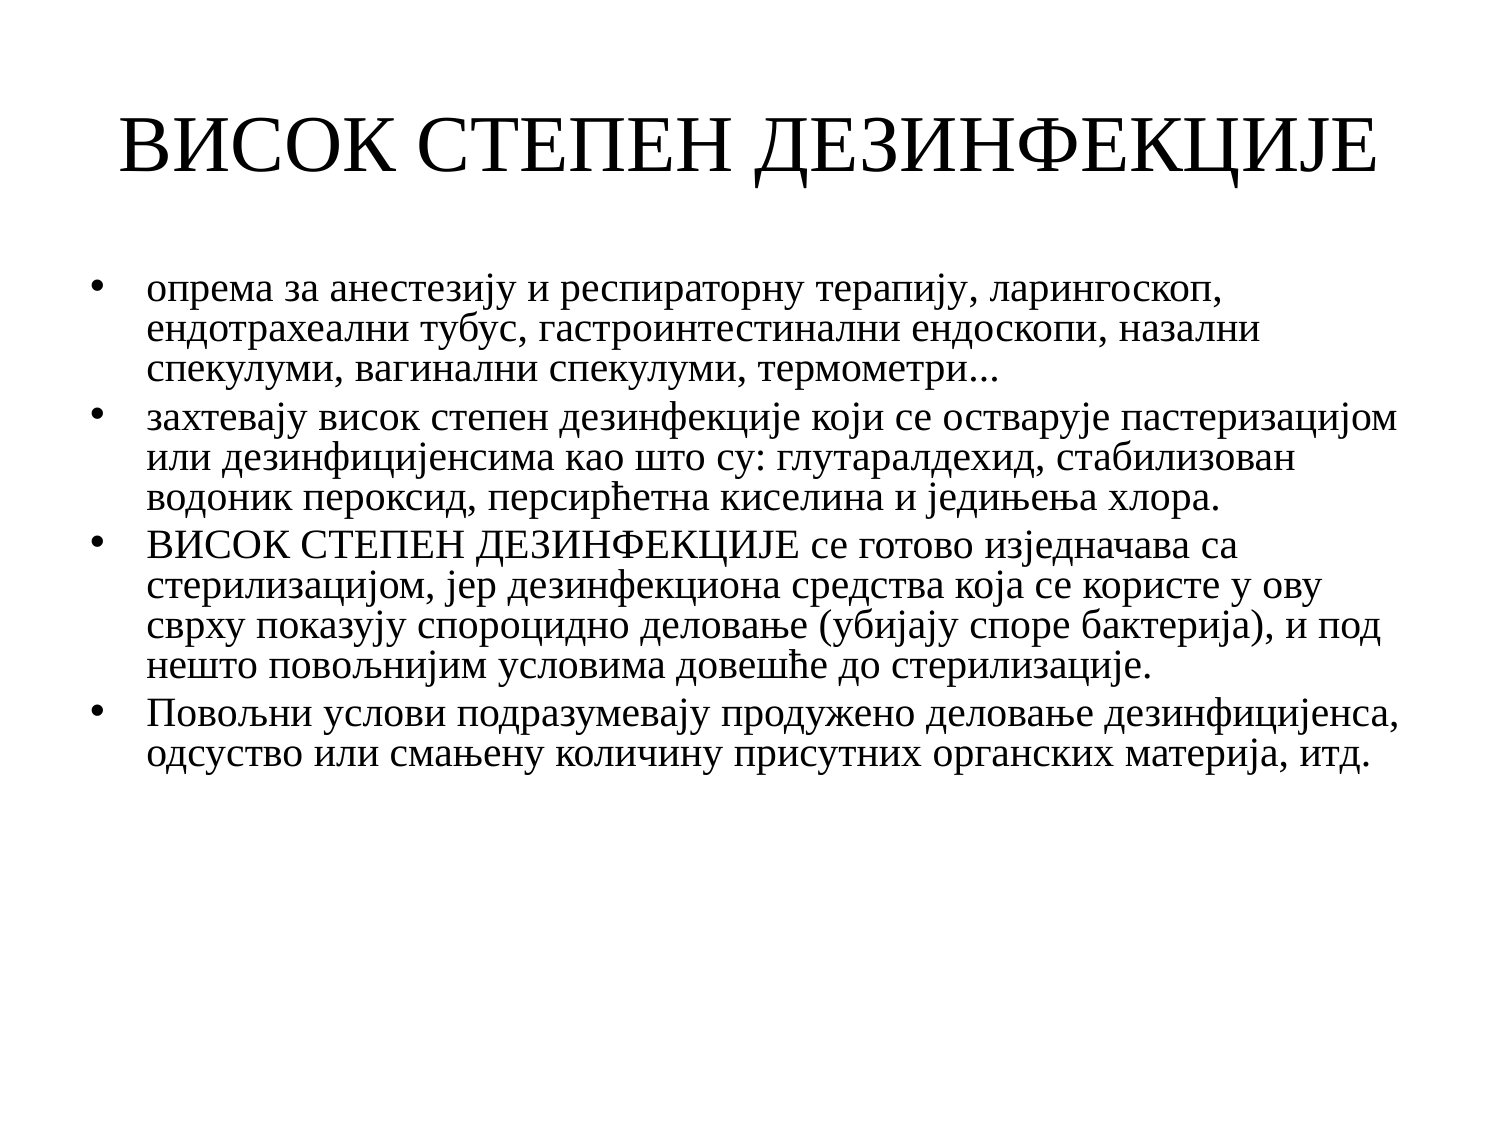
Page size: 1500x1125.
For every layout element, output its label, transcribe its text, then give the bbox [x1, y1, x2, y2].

list опрема за анестезију и респираторну терапију, ларингоскоп, ендотрахеални тубус, гастроинтестинални ендоскопи, назални спекулуми, вагинални спекулуми, термометри... захтевају висок степен дезинфекције који се остварује пастеризацијом или дезинфицијенсима као што су: глутаралдехид, стабилизован водоник пероксид, персирћетна киселина и једињења хлора. ВИСОК СТЕПЕН ДЕЗИНФЕКЦИЈЕ се готово изједначава са стерилизацијом, јер дезинфекциона средства која се користе у ову сврху показују спороцидно деловање (убијају споре бактерија), и под нешто повољнијим условима довешће до стерилизације. Повољни услови подразумевају продужено деловање дезинфицијенса, одсуство или смањену количину присутних органских материја, итд. [75, 262, 1425, 1005]
title ВИСОК СТЕПЕН ДЕЗИНФЕКЦИЈЕ [75, 45, 1425, 233]
